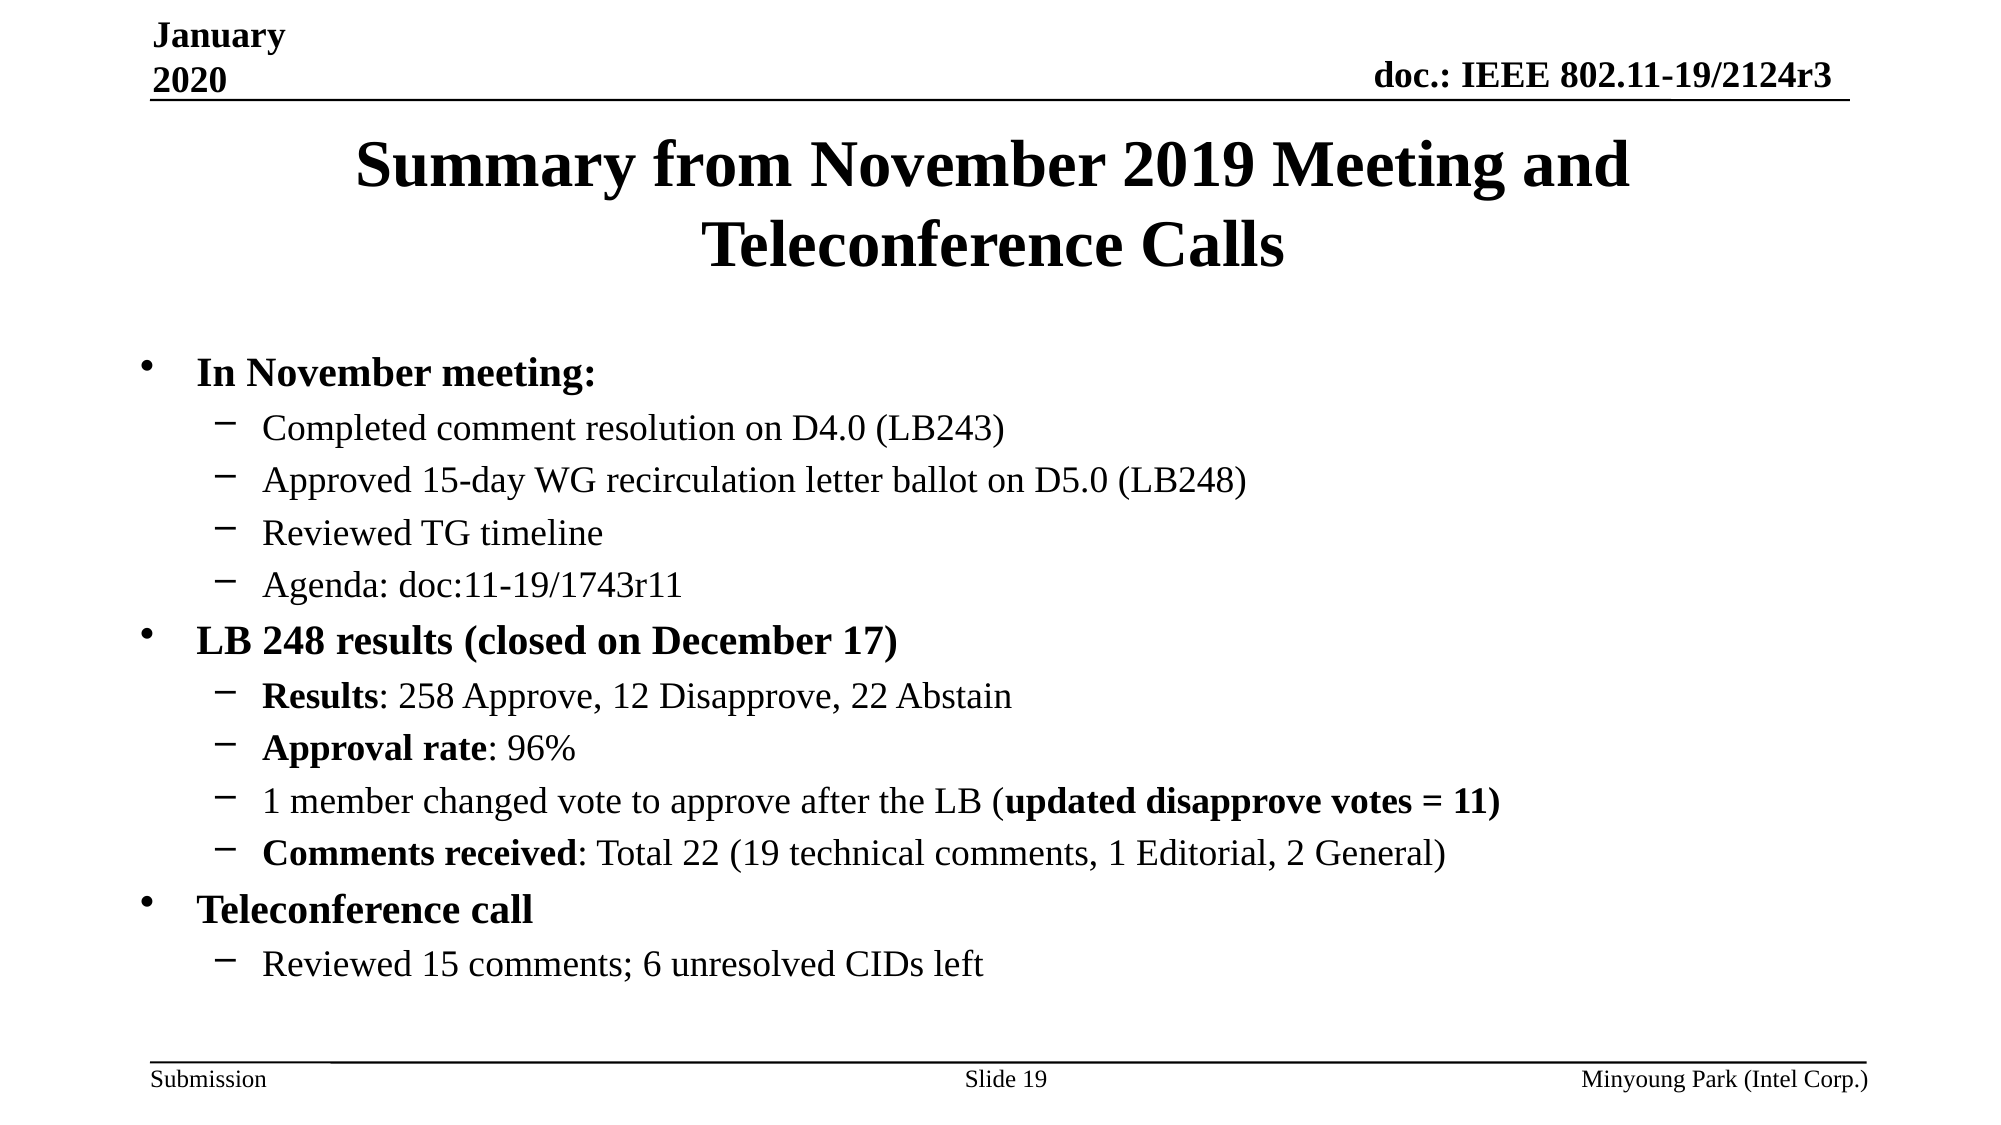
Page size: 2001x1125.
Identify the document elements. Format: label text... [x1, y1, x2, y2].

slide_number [152, 54, 347, 101]
footer Minyoung Park (Intel Corp.) [1266, 1061, 1869, 1093]
slide_number Slide 19 [964, 1061, 1049, 1093]
title Summary from November 2019 Meeting and Teleconference Calls [225, 112, 1763, 288]
list In November meeting: Completed comment resolution on D4.0 (LB243) Approved 15-day WG recirculation letter ballot on D5.0 (LB248) Reviewed TG timeline Agenda: doc:11-19/1743r11 LB 248 results (closed on December 17) Results: 258 Approve, 12 Disapprove, 22 Abstain Approval rate: 96% 1 member changed vote to approve after the LB (updated disapprove votes = 11) Comments received: Total 22 (19 technical comments, 1 Editorial, 2 General) Teleconference call Reviewed 15 comments; 6 unresolved CIDs left [125, 337, 1838, 1063]
